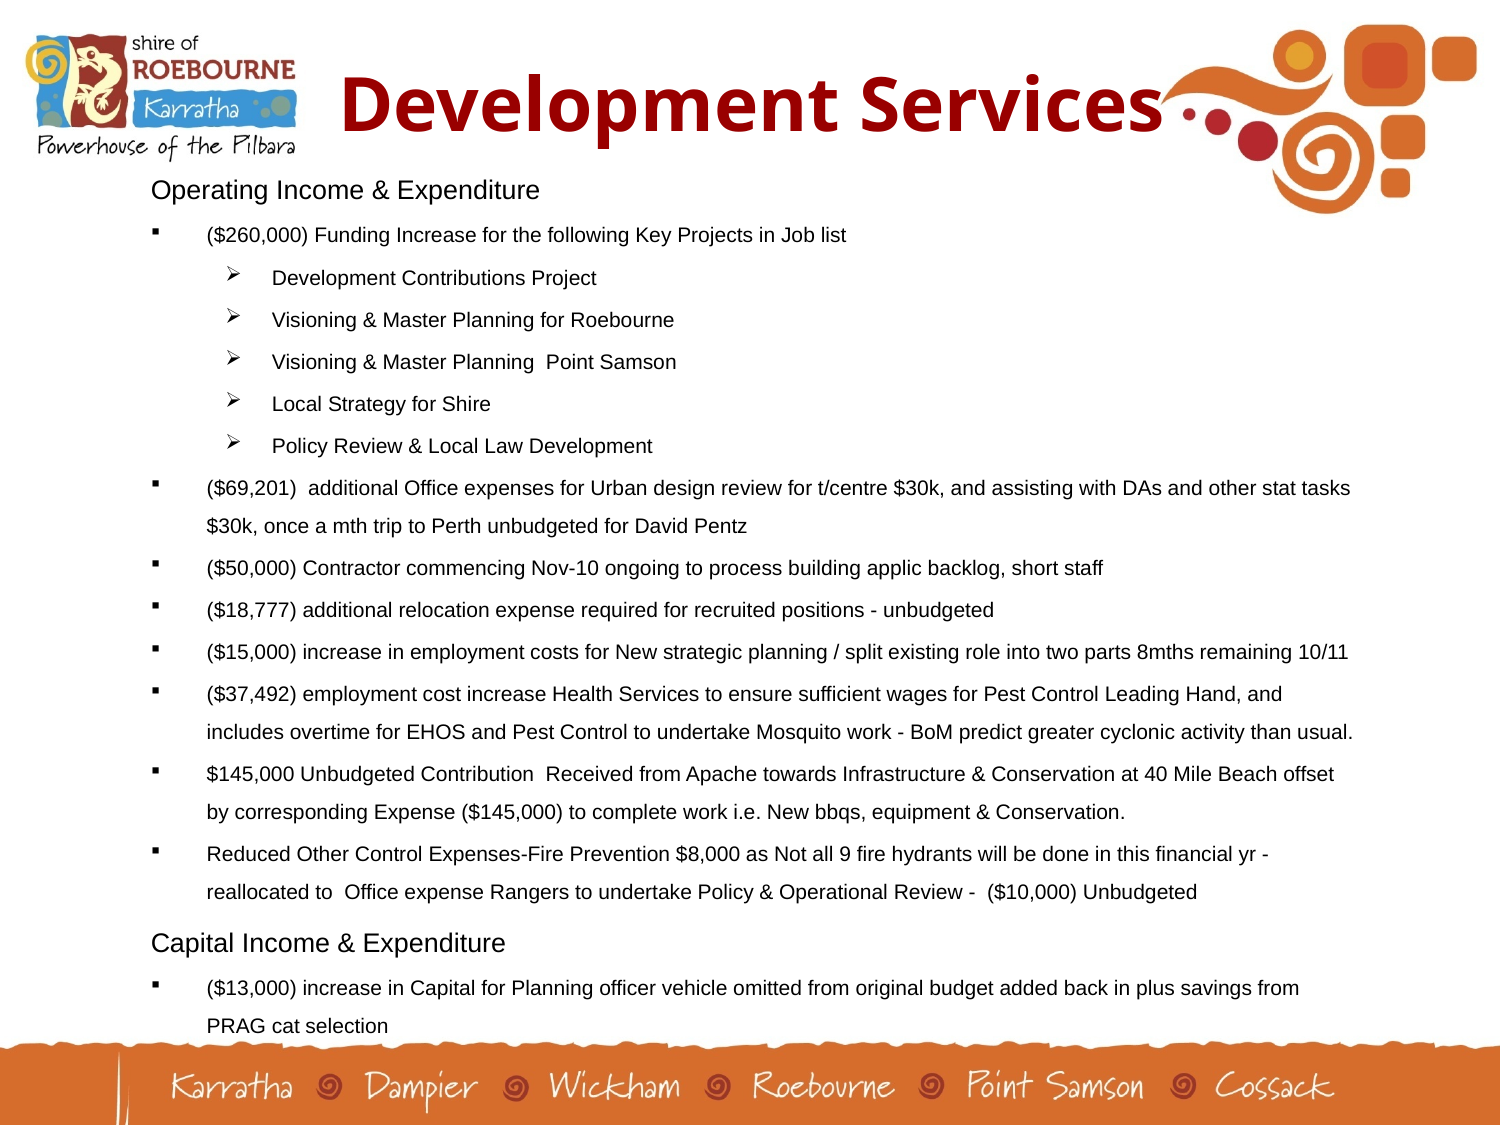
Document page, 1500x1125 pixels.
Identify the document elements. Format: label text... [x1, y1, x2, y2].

list Operating Income & Expenditure ($260,000) Funding Increase for the following Key Projects in Job list Development Contributions Project Visioning & Master Planning for Roebourne Visioning & Master Planning Point Samson Local Strategy for Shire Policy Review & Local Law Development ($69,201) additional Office expenses for Urban design review for t/centre $30k, and assisting with DAs and other stat tasks $30k, once a mth trip to Perth unbudgeted for David Pentz ($50,000) Contractor commencing Nov-10 ongoing to process building applic backlog, short staff ($18,777) additional relocation expense required for recruited positions - unbudgeted ($15,000) increase in employment costs for New strategic planning / split existing role into two parts 8mths remaining 10/11 ($37,492) employment cost increase Health Services to ensure sufficient wages for Pest Control Leading Hand, and includes overtime for EHOS and Pest Control to undertake Mosquito work - BoM predict greater cyclonic activity than usual. $145,000 Unbudgeted Contribution Received from Apache towards Infrastructure & Conservation at 40 Mile Beach offset by corresponding Expense ($145,000) to complete work i.e. New bbqs, equipment & Conservation. Reduced Other Control Expenses-Fire Prevention $8,000 as Not all 9 fire hydrants will be done in this financial yr - reallocated to Office expense Rangers to undertake Policy & Operational Review - ($10,000) Unbudgeted Capital Income & Expenditure ($13,000) increase in Capital for Planning officer vehicle omitted from original budget added back in plus savings from PRAG cat selection [135, 149, 1376, 1071]
picture [0, 0, 1500, 1125]
title Development Services [76, 42, 1427, 160]
